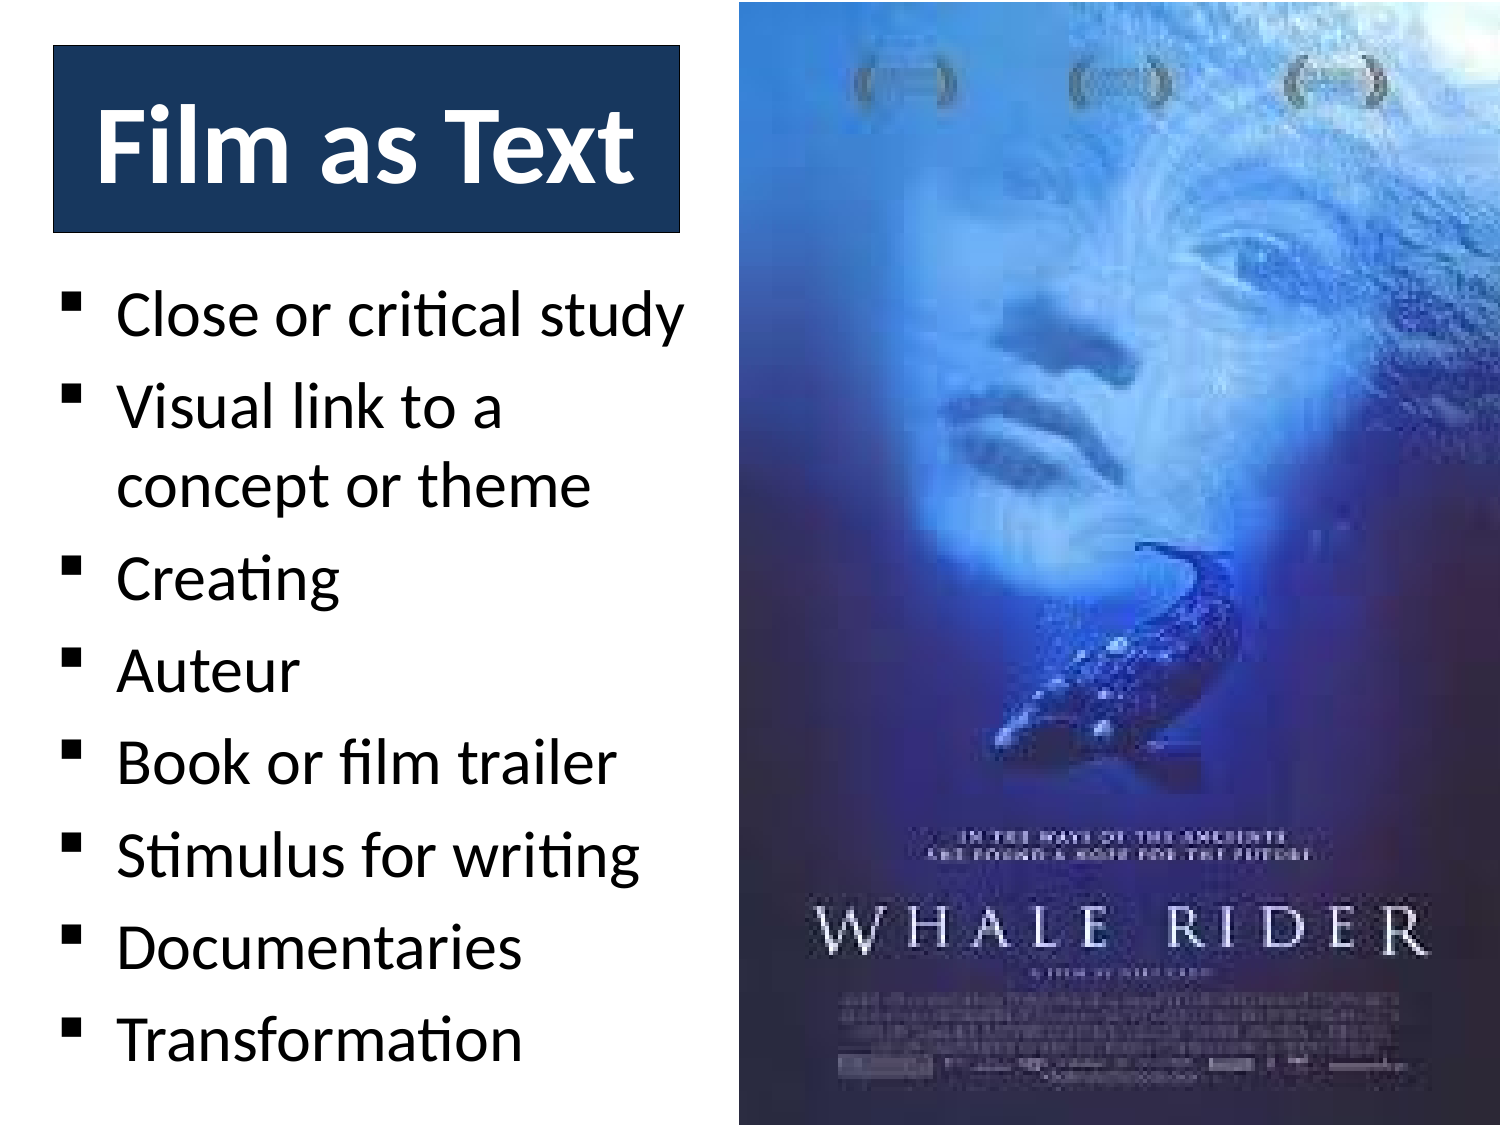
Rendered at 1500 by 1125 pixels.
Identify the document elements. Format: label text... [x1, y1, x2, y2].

list Close or critical study Visual link to a concept or theme Creating Auteur Book or film trailer Stimulus for writing Documentaries Transformation [41, 262, 703, 1094]
picture [738, 2, 1500, 1125]
title Film as Text [53, 45, 680, 233]
